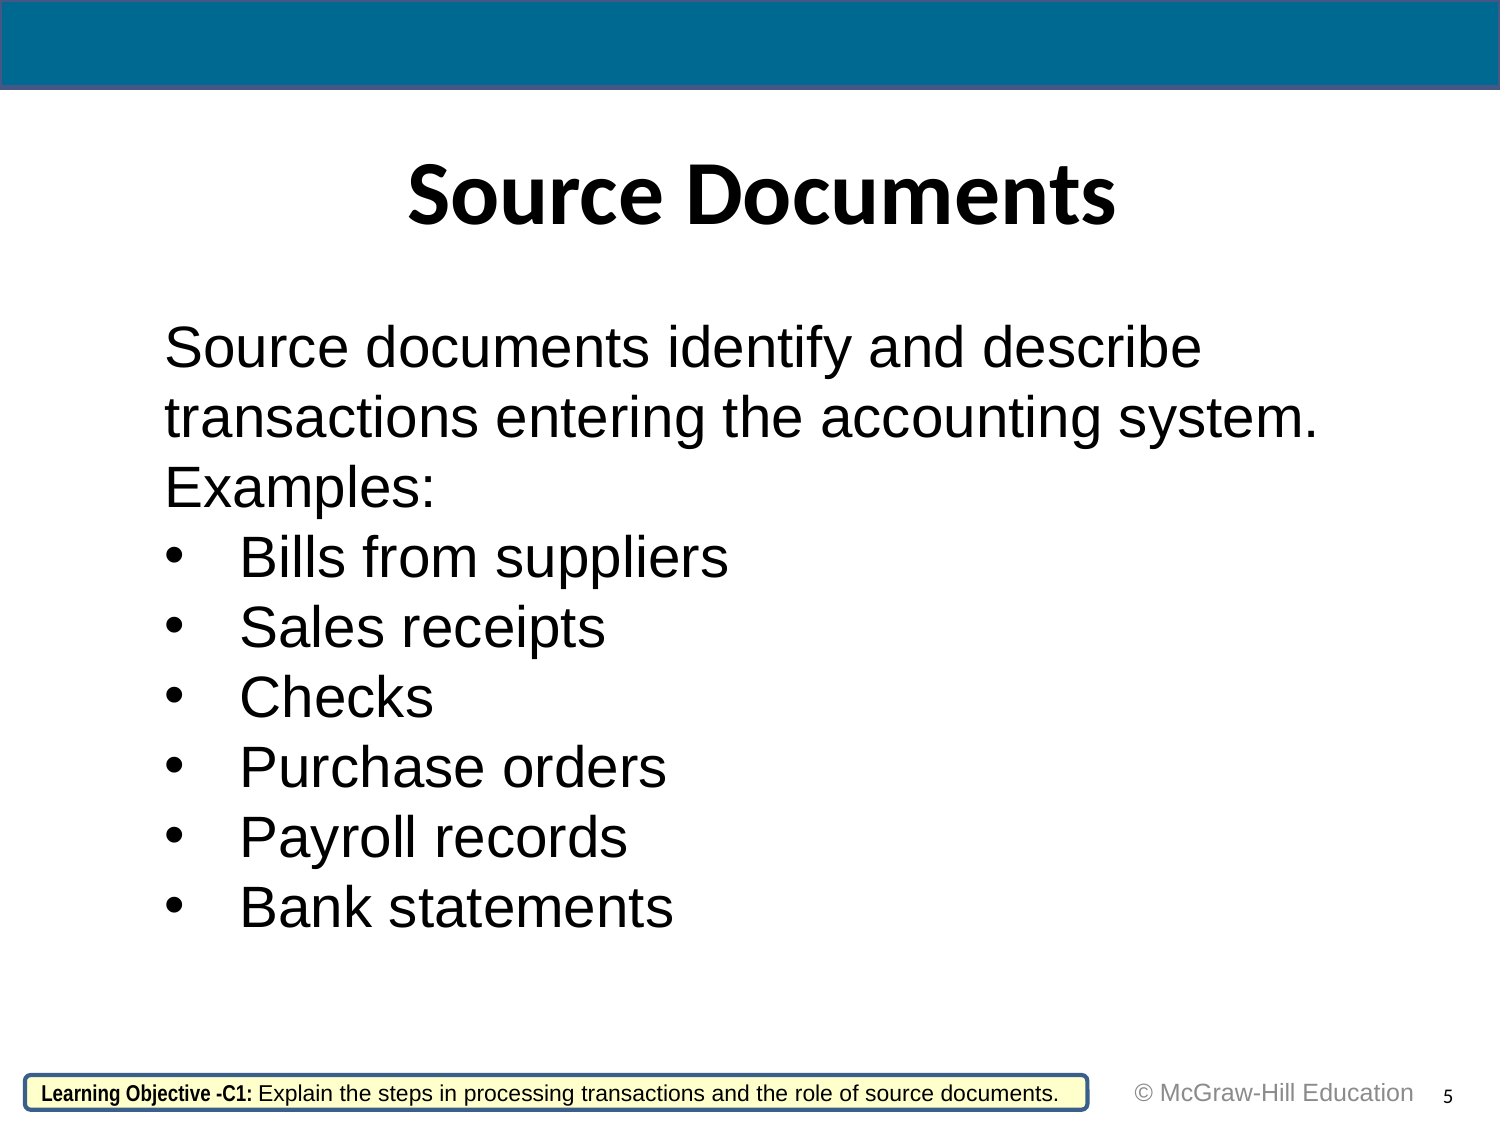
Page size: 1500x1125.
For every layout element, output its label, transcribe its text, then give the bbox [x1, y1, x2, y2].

title Source Documents [87, 93, 1438, 282]
text_box © McGraw-Hill Education [1112, 1068, 1468, 1107]
text_box Source documents identify and describe transactions entering the accounting system. Examples: Bills from suppliers Sales receipts Checks Purchase orders Payroll records Bank statements [150, 274, 1468, 975]
text_box [0, 0, 1500, 88]
text_box Learning Objective -C1: Explain the steps in processing transactions and the role of source documents. [24, 1074, 1088, 1110]
